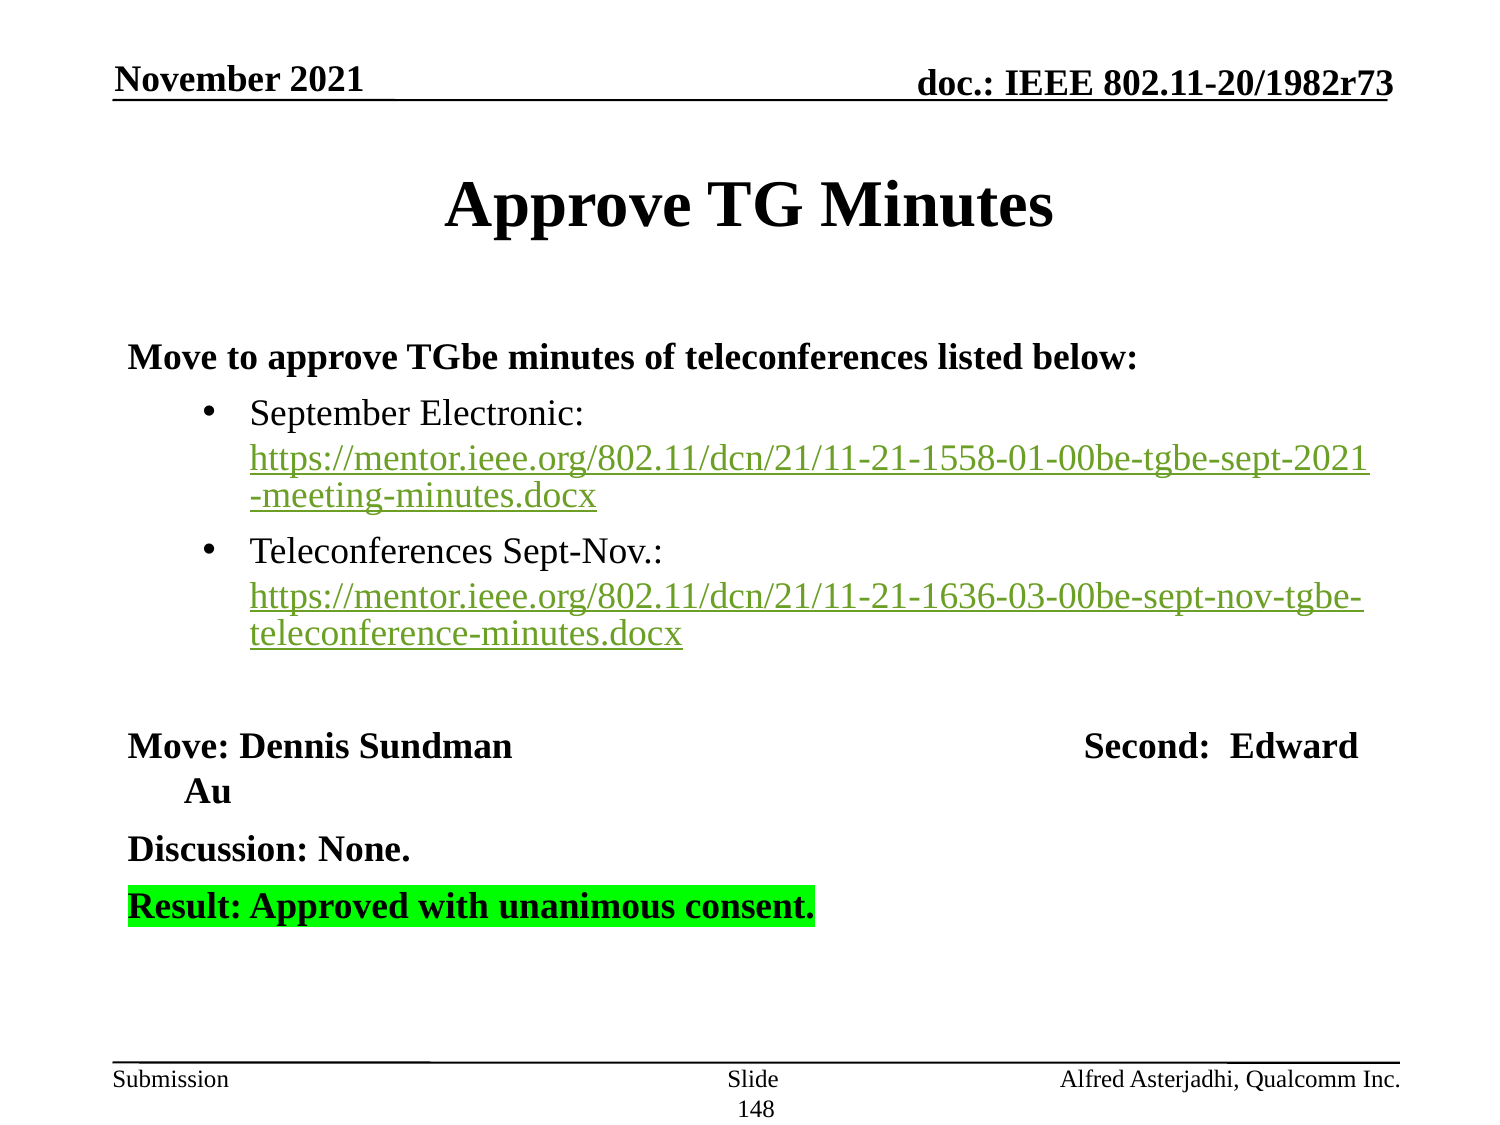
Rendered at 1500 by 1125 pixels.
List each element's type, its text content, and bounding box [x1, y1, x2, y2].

slide_number Slide 148 [712, 1061, 800, 1123]
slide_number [114, 54, 423, 100]
list Move to approve TGbe minutes of teleconferences listed below: September Electronic: https://mentor.ieee.org/802.11/dcn/21/11-21-1558-01-00be-tgbe-sept-2021-meeting-minutes.docx Teleconferences Sept-Nov.: https://mentor.ieee.org/802.11/dcn/21/11-21-1636-03-00be-sept-nov-tgbe-teleconference-minutes.docx Move: Dennis Sundman Second: Edward Au Discussion: None. Result: Approved with unanimous consent. [112, 324, 1388, 1000]
footer Alfred Asterjadhi, Qualcomm Inc. [878, 1061, 1402, 1093]
title Approve TG Minutes [112, 112, 1388, 288]
